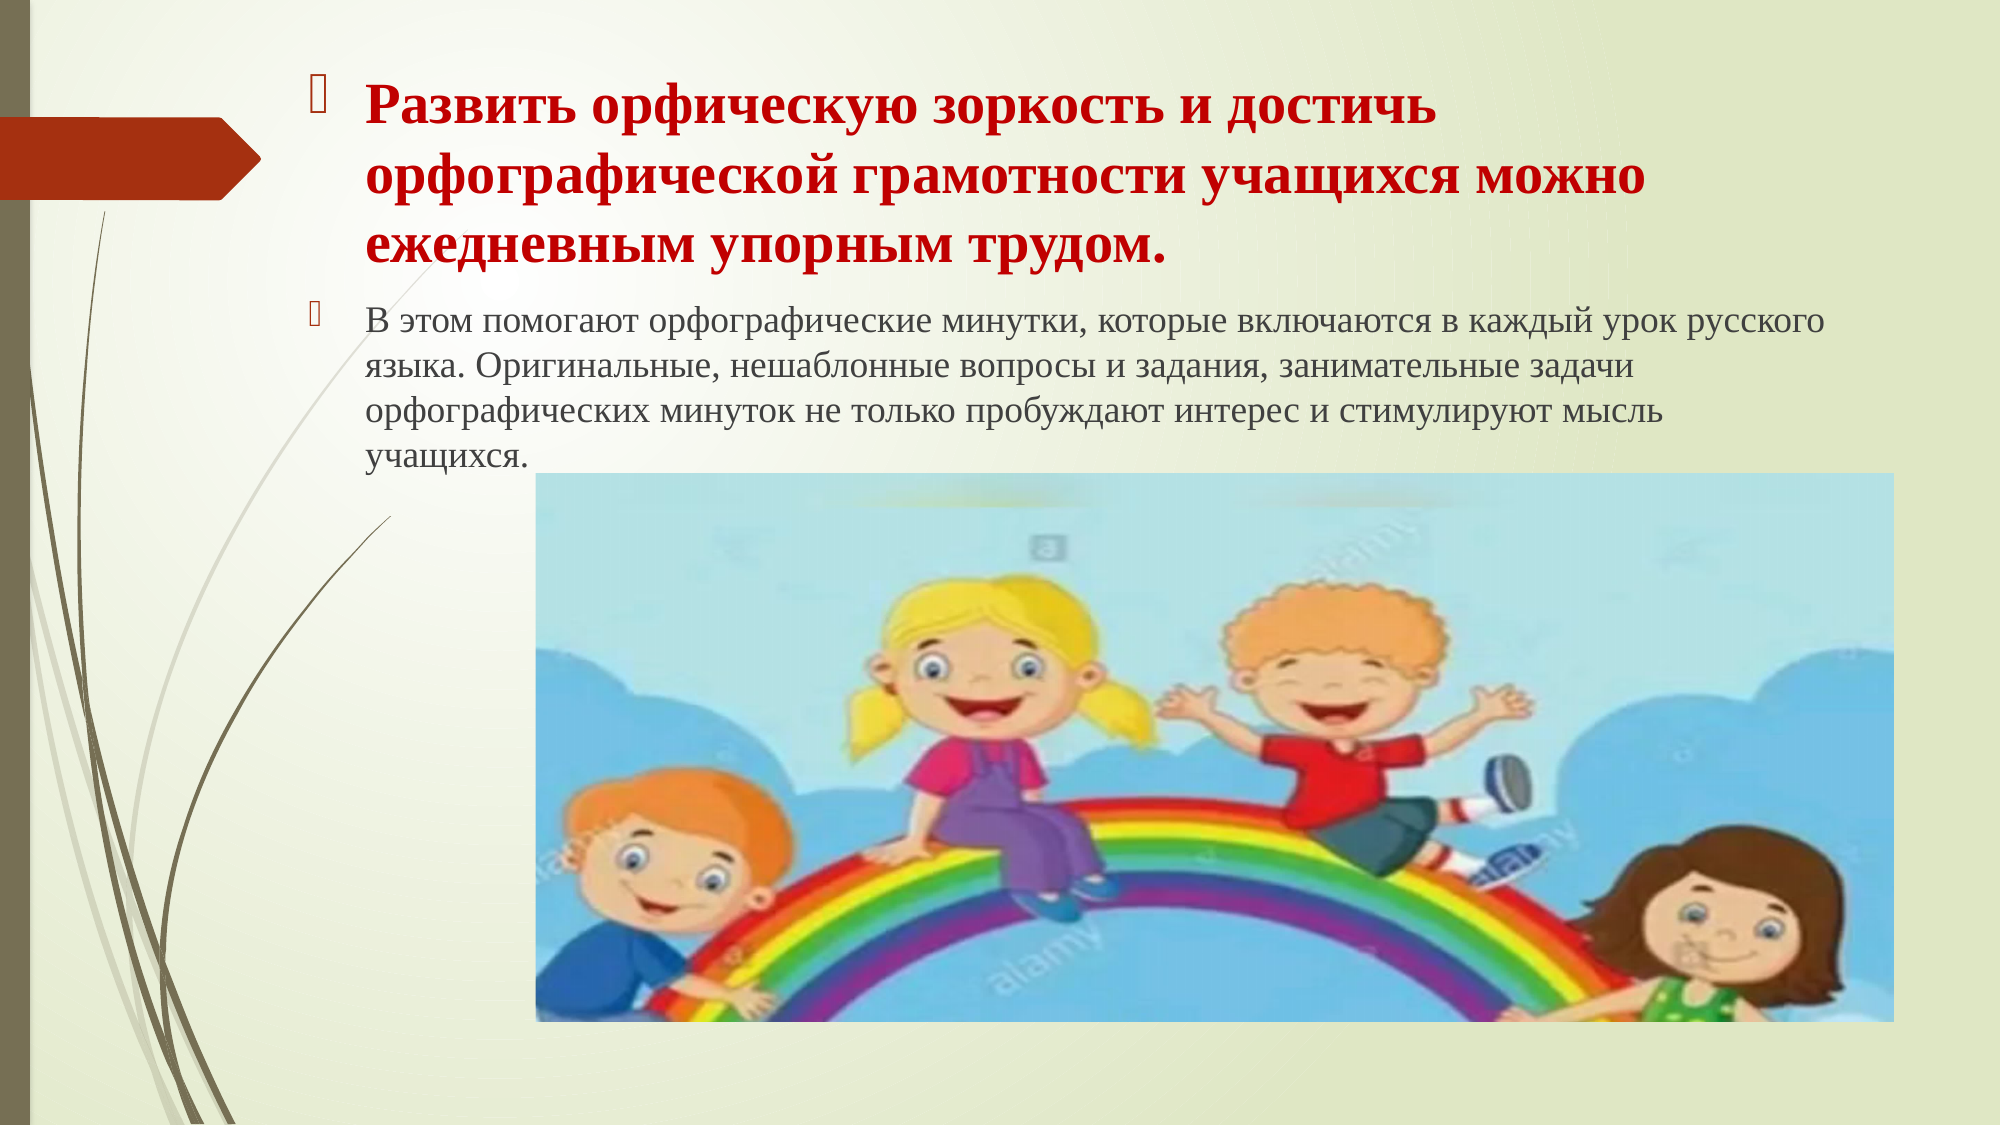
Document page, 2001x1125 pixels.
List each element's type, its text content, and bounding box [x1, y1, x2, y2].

list Развить орфическую зоркость и достичь орфографической грамотности учащихся можно ежедневным упорным трудом. В этом помогают орфографические минутки, которые включаются в каждый урок русского языка. Оригинальные, нешаблонные вопросы и задания, занимательные задачи орфографических минуток не только пробуждают интерес и стимулируют мысль учащихся. [293, 57, 1852, 1070]
picture [535, 473, 1941, 1022]
